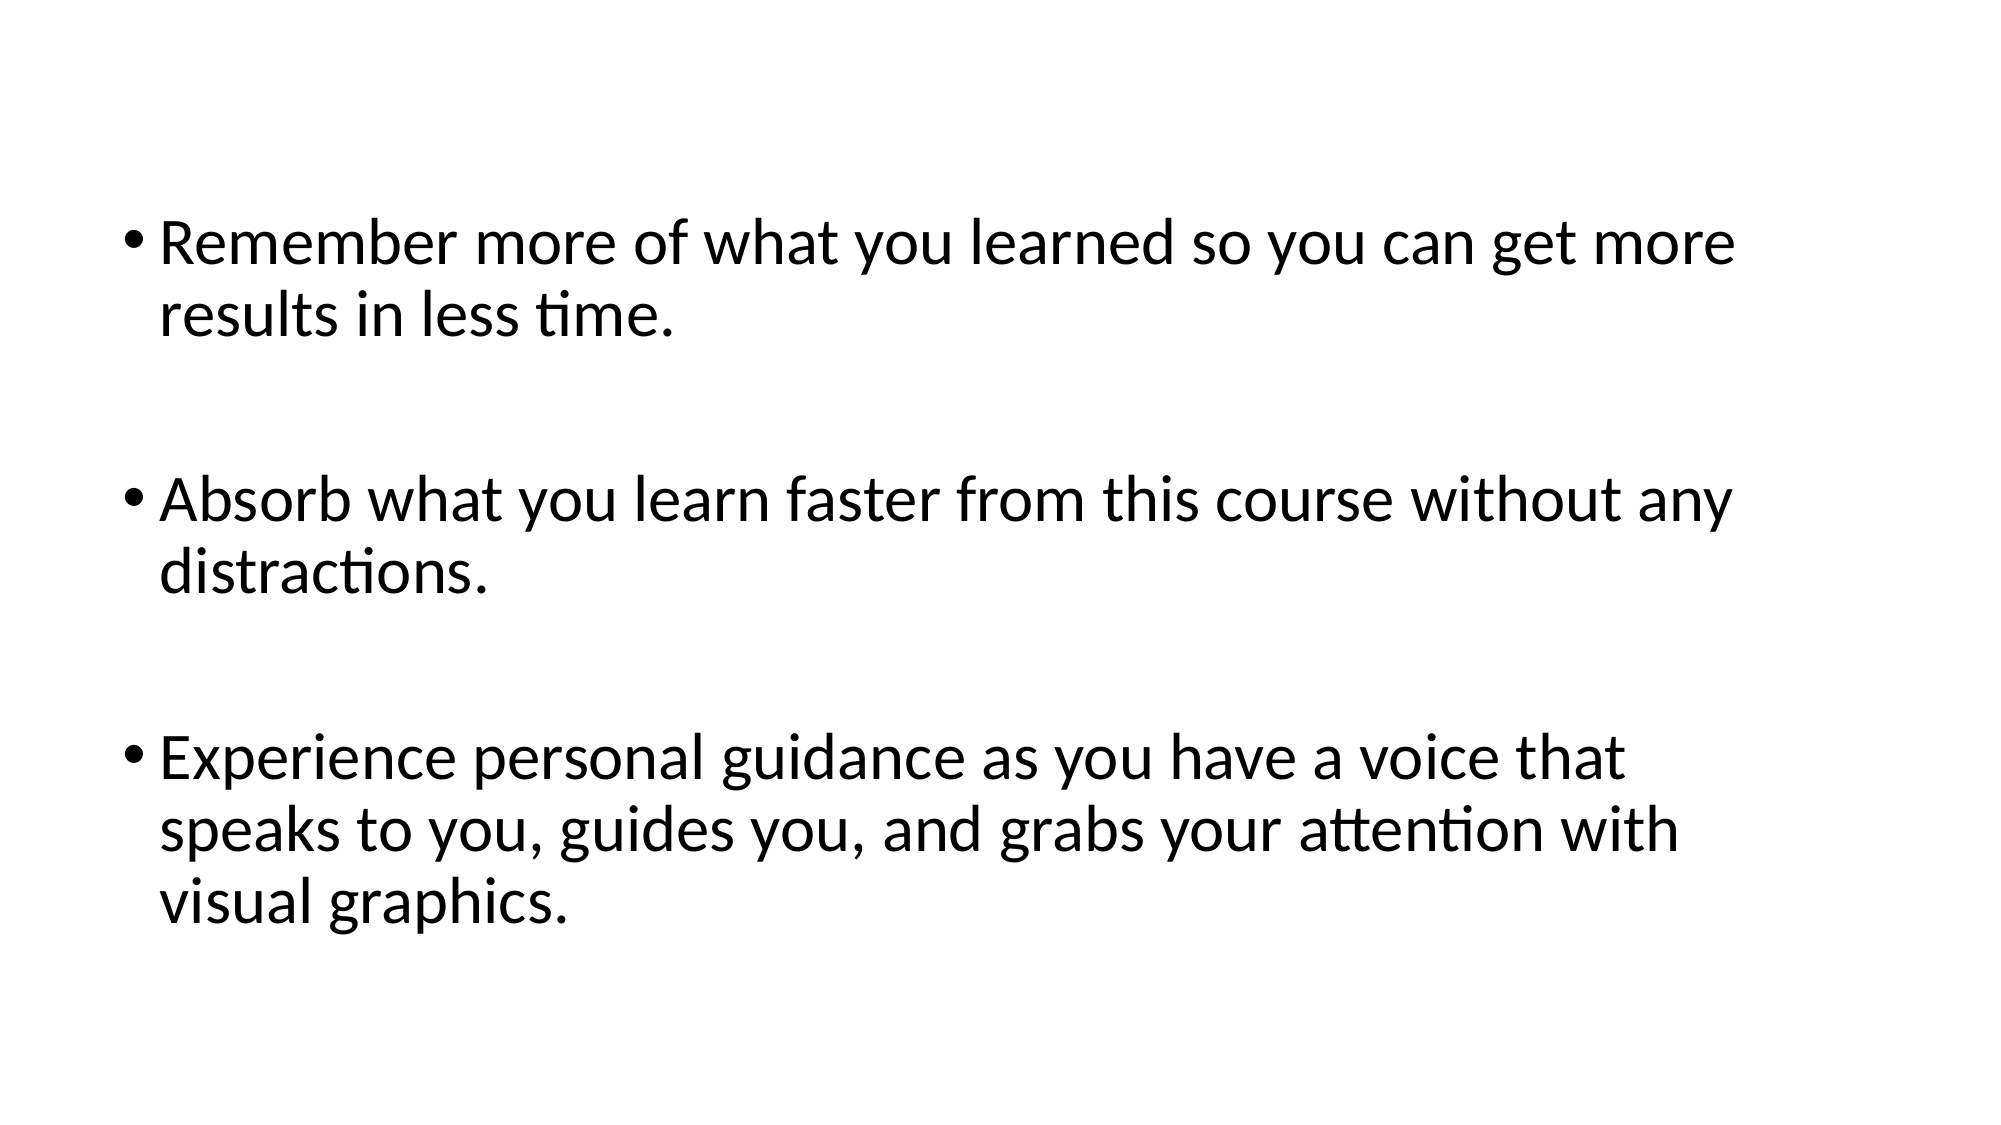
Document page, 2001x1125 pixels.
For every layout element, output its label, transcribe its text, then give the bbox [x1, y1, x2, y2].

list Remember more of what you learned so you can get more results in less time. Absorb what you learn faster from this course without any distractions. Experience personal guidance as you have a voice that speaks to you, guides you, and grabs your attention with visual graphics. [107, 98, 1833, 683]
